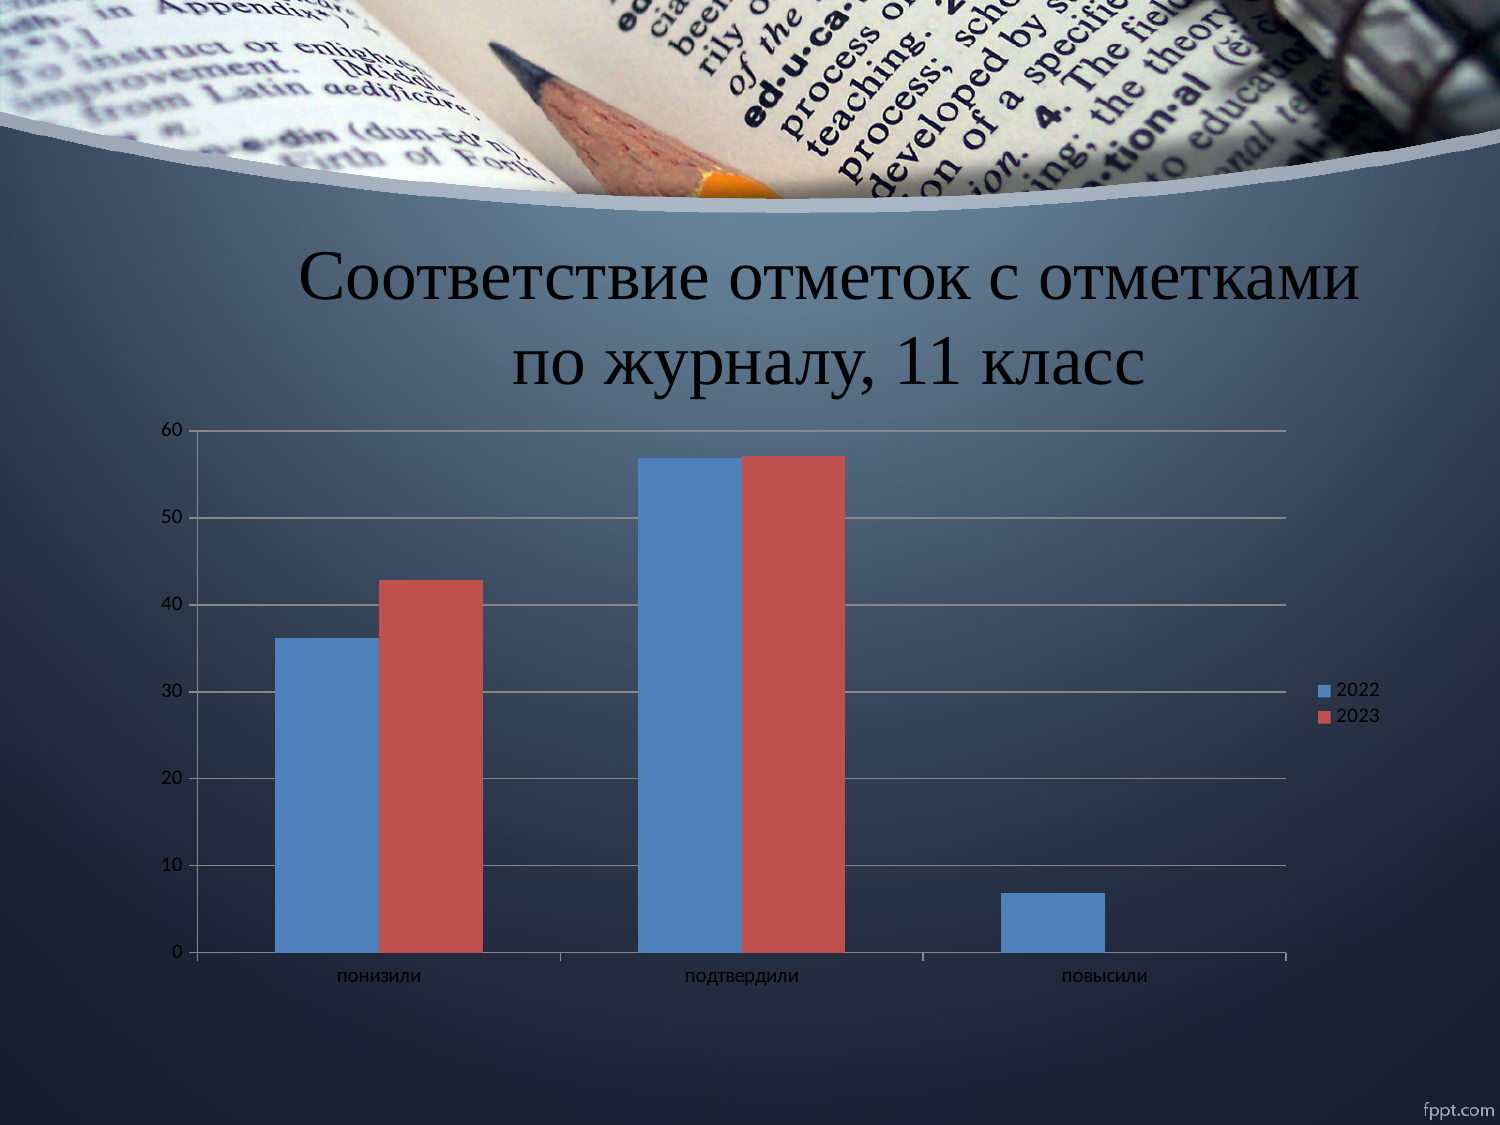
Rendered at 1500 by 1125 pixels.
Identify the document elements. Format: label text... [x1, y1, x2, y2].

picture [0, 0, 1500, 1125]
title Соответствие отметок с отметками по журналу, 11 класс [253, 219, 1405, 408]
chart [135, 408, 1400, 1000]
